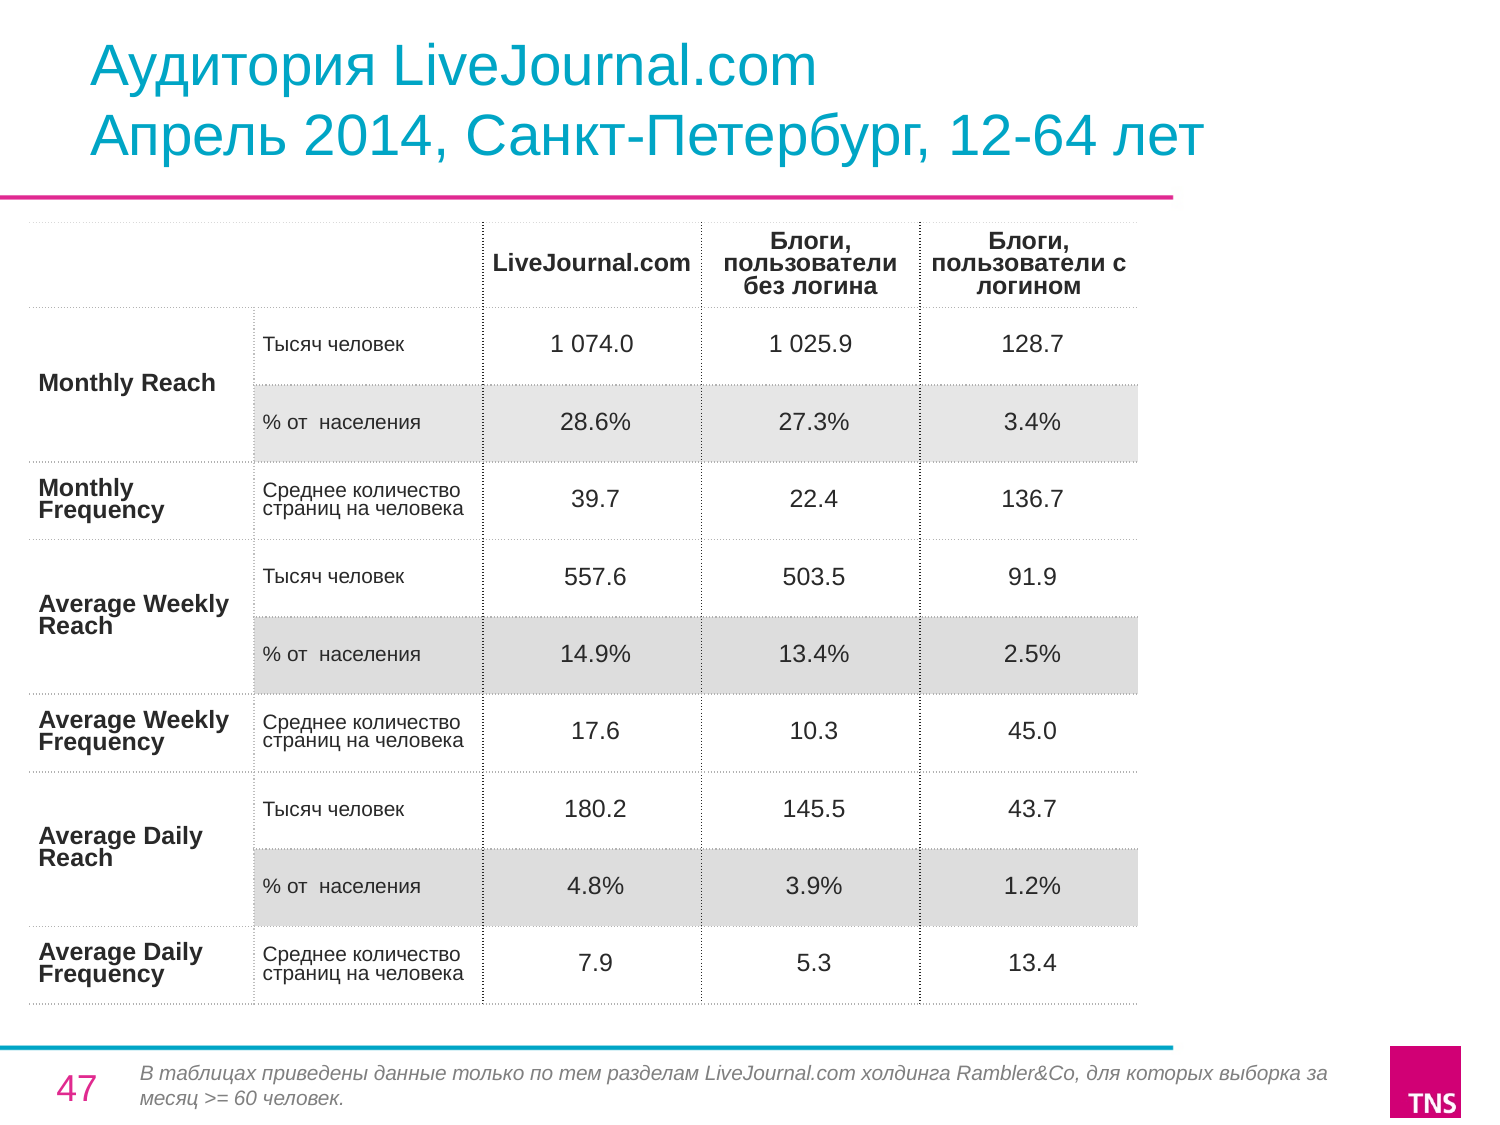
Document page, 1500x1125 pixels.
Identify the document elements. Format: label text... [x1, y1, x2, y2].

table_cell 136.7 [920, 462, 1138, 540]
table_cell % от населения [254, 849, 483, 926]
table_cell 22.4 [701, 462, 920, 540]
table_cell 27.3% [701, 385, 920, 462]
table_cell 13.4% [701, 617, 920, 694]
table_cell 17.6 [483, 694, 701, 772]
title Аудитория LiveJournal.com Апрель 2014, Санкт-Петербург, 12-64 лет [74, 8, 1476, 187]
table_cell 7.9 [483, 926, 701, 1004]
table_cell 45.0 [920, 694, 1138, 772]
table_header LiveJournal.com [483, 223, 701, 308]
table_cell 28.6% [483, 385, 701, 462]
table_cell % от населения [254, 617, 483, 694]
table_cell 39.7 [483, 462, 701, 540]
table_cell Average Weekly Reach [29, 540, 254, 694]
table_cell 3.9% [701, 849, 920, 926]
table_cell 145.5 [701, 772, 920, 849]
table_cell 1 025.9 [701, 308, 920, 385]
picture [0, 0, 1500, 1125]
table_cell 557.6 [483, 540, 701, 617]
table_cell Average Daily Reach [29, 772, 254, 926]
table_cell 128.7 [920, 308, 1138, 385]
table_cell 1.2% [920, 849, 1138, 926]
table_cell 1 074.0 [483, 308, 701, 385]
table_cell 14.9% [483, 617, 701, 694]
table_cell 5.3 [701, 926, 920, 1004]
table_cell 2.5% [920, 617, 1138, 694]
table_cell 503.5 [701, 540, 920, 617]
text_box В таблицах приведены данные только по тем разделам LiveJournal.com холдинга Rambler&Co, для которых выборка за месяц >= 60 человек. [125, 1052, 1388, 1117]
table_cell Среднее количество страниц на человека [254, 694, 483, 772]
table_cell 4.8% [483, 849, 701, 926]
table_header [29, 223, 483, 308]
table_header Блоги, пользователи без логина [701, 223, 920, 308]
table_cell 43.7 [920, 772, 1138, 849]
table_cell 91.9 [920, 540, 1138, 617]
table_header Блоги, пользователи с логином [920, 223, 1138, 308]
table_cell 180.2 [483, 772, 701, 849]
table_cell % от населения [254, 385, 483, 462]
table_cell 13.4 [920, 926, 1138, 1004]
table_cell Среднее количество страниц на человека [254, 926, 483, 1004]
table_cell Тысяч человек [254, 308, 483, 385]
table_cell Тысяч человек [254, 540, 483, 617]
table_cell Average Weekly Frequency [29, 694, 254, 772]
table_cell Monthly Frequency [29, 462, 254, 540]
slide_number 47 [40, 1055, 392, 1125]
table_cell Тысяч человек [254, 772, 483, 849]
table_cell 10.3 [701, 694, 920, 772]
table_cell Monthly Reach [29, 308, 254, 462]
table_cell Average Daily Frequency [29, 926, 254, 1004]
table_cell 3.4% [920, 385, 1138, 462]
table_cell Среднее количество страниц на человека [254, 462, 483, 540]
